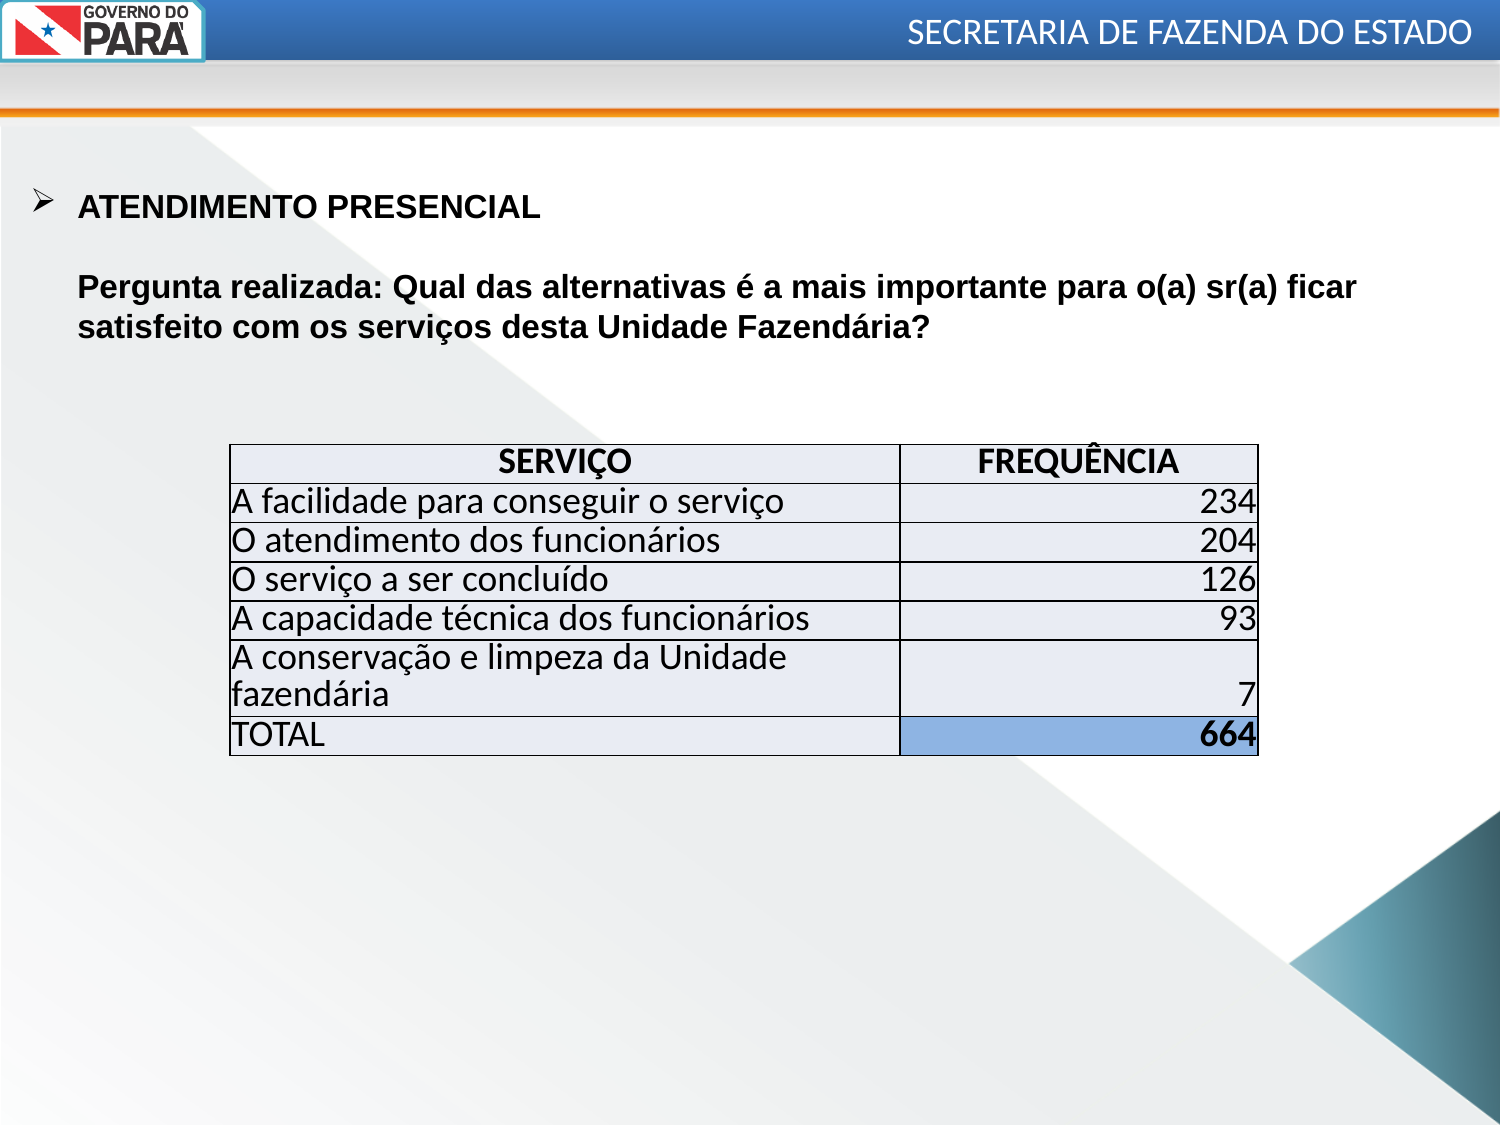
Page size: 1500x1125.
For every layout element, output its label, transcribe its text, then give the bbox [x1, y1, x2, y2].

table_cell TOTAL [231, 717, 899, 755]
title ATENDIMENTO PRESENCIAL Pergunta realizada: Qual das alternativas é a mais importante para o(a) sr(a) ficar satisfeito com os serviços desta Unidade Fazendária? [15, 184, 1500, 386]
table_cell A facilidade para conseguir o serviço [231, 484, 899, 522]
table_cell A conservação e limpeza da Unidade fazendária [231, 641, 899, 716]
table_cell 126 [901, 563, 1257, 600]
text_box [0, 0, 204, 61]
table_cell O serviço a ser concluído [231, 563, 899, 600]
table_cell A capacidade técnica dos funcionários [231, 602, 899, 639]
table_cell 664 [901, 717, 1257, 755]
table_cell O atendimento dos funcionários [231, 523, 899, 561]
table_cell 7 [901, 641, 1257, 716]
table_cell 234 [901, 484, 1257, 522]
table_header SERVIÇO [231, 445, 899, 483]
table_cell 93 [901, 602, 1257, 639]
table_header FREQUÊNCIA [901, 445, 1257, 483]
text_box SECRETARIA DE FAZENDA DO ESTADO [205, 0, 1500, 60]
picture [0, 60, 1500, 1125]
table_cell 204 [901, 523, 1257, 561]
